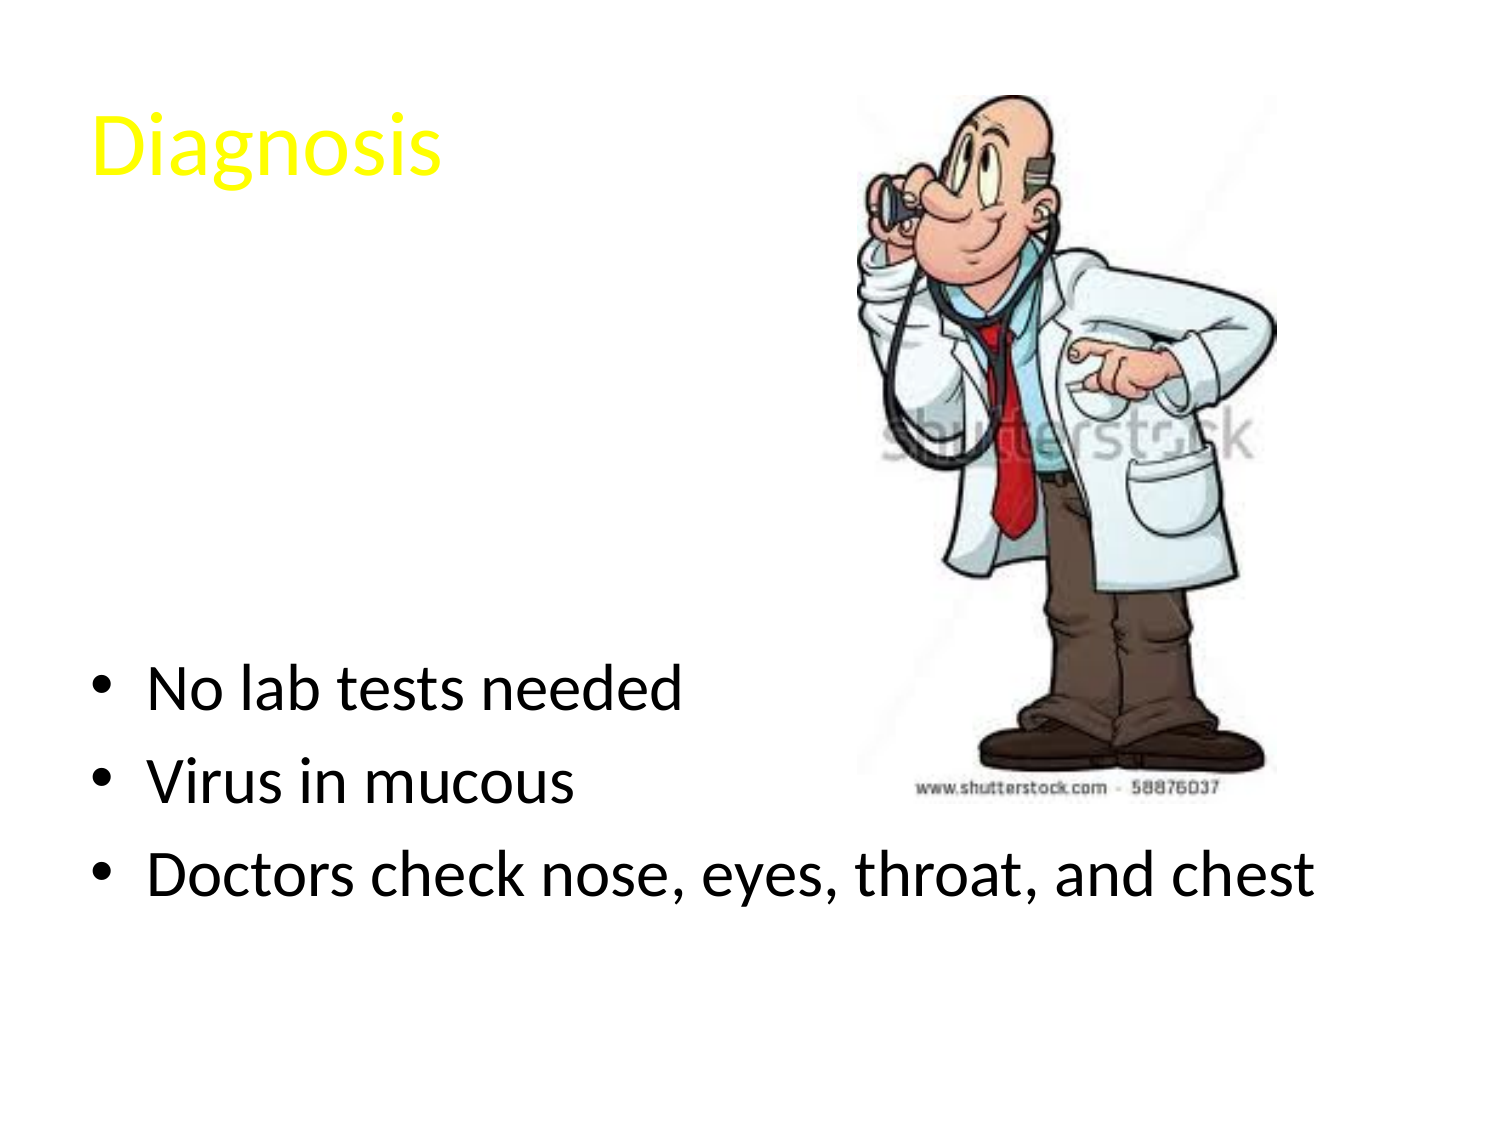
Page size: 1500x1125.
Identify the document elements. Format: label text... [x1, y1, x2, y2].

title Diagnosis [75, 45, 1425, 233]
picture [856, 95, 1277, 804]
list No lab tests needed Virus in mucous Doctors check nose, eyes, throat, and chest [75, 262, 1425, 1005]
